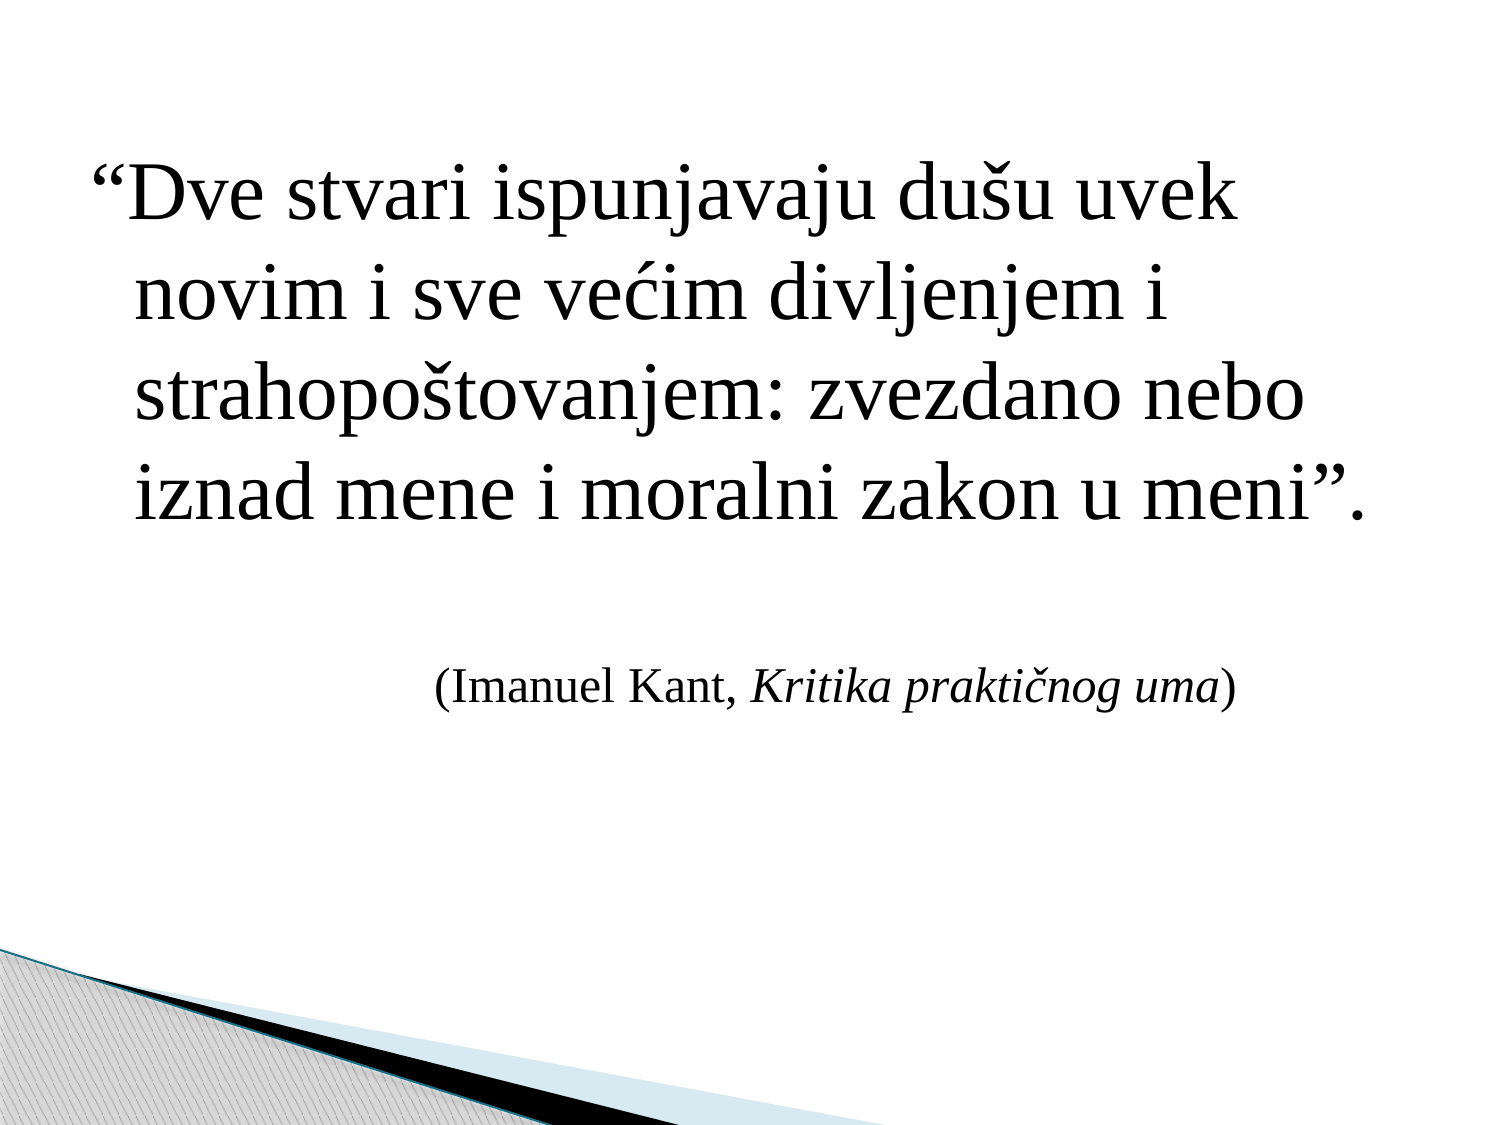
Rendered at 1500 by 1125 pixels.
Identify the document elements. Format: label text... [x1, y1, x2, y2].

list “Dve stvari ispunjavaju dušu uvek novim i sve većim divljenjem i strahopoštovanjem: zvezdano nebo iznad mene i moralni zakon u meni”. (Imanuel Kant, Kritika praktičnog uma) [74, 128, 1426, 1067]
